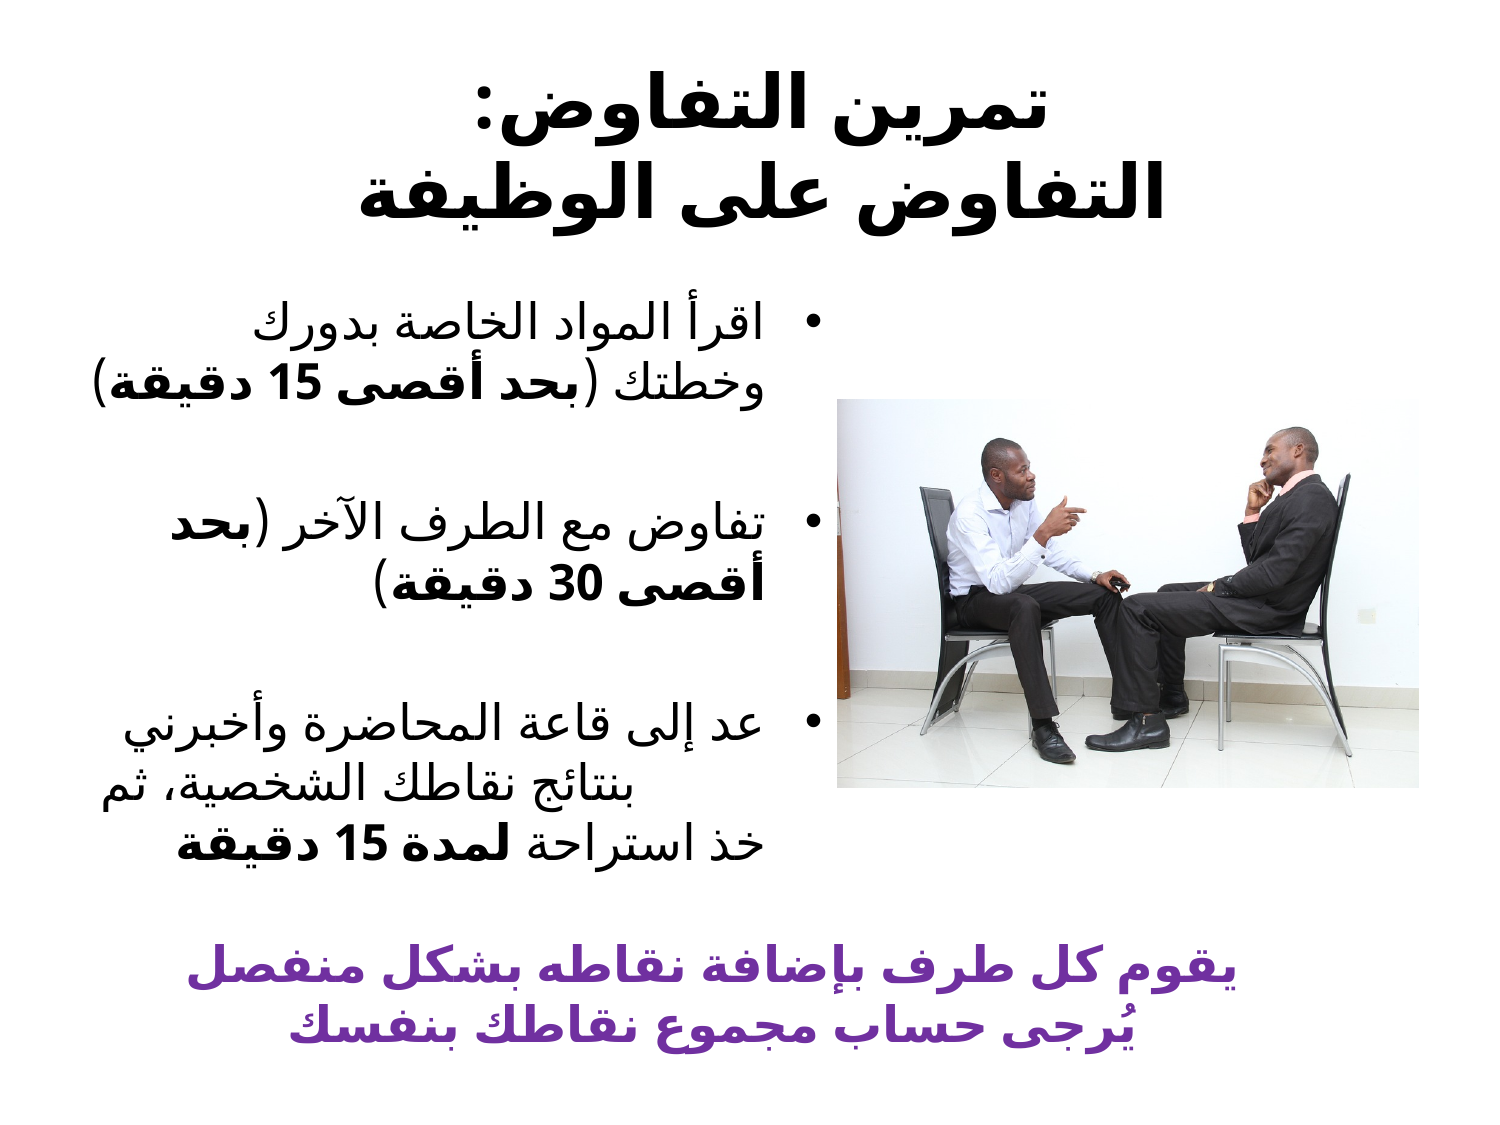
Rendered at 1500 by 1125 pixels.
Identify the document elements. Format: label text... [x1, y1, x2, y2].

text_box يقوم كل طرف بإضافة نقاطه بشكل منفصل يُرجى حساب مجموع نقاطك بنفسك [0, 924, 1500, 1120]
picture [837, 399, 1420, 788]
list اقرأ المواد الخاصة بدورك وخطتك (بحد أقصى 15 دقيقة) تفاوض مع الطرف الآخر (بحد أقصى 30 دقيقة) عد إلى قاعة المحاضرة وأخبرني بنتائج نقاطك الشخصية، ثم خذ استراحة لمدة 15 دقيقة، ثم خذ استراحة لمدة 15 دقيقة [75, 282, 838, 924]
text_box تمرين التفاوض: التفاوض على الوظيفة [87, 50, 1438, 238]
